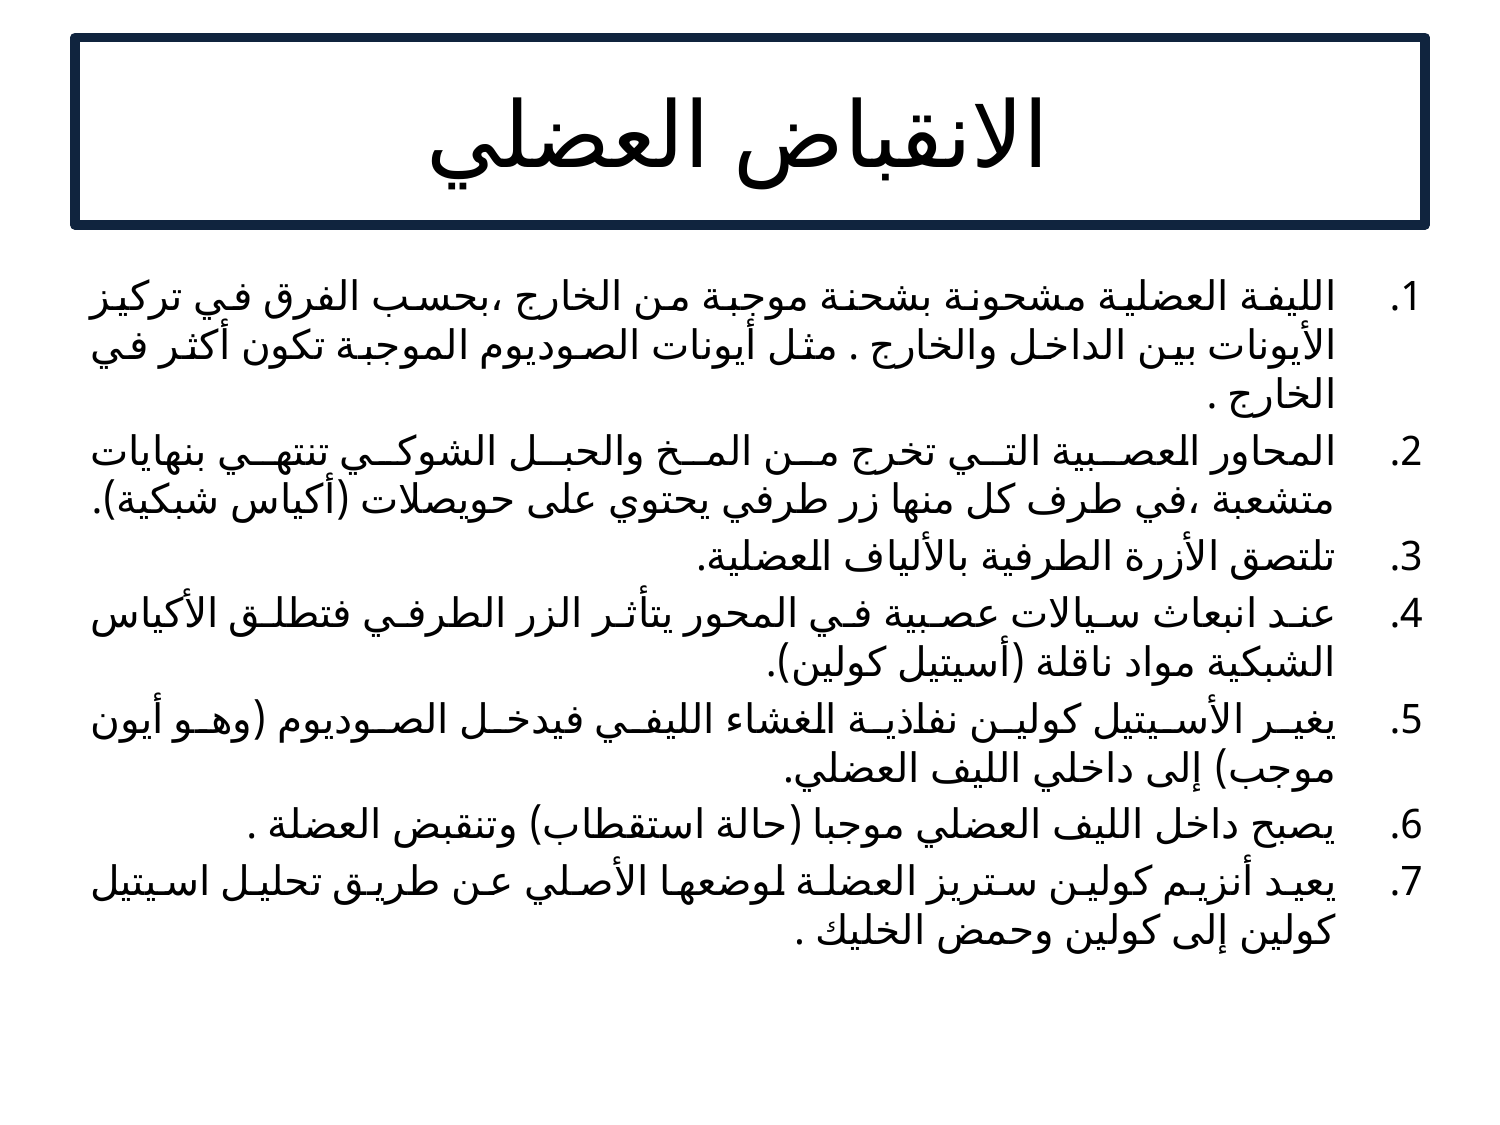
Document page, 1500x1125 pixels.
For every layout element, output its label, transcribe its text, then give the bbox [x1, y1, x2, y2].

title الانقباض العضلي [75, 37, 1425, 225]
list الليفة العضلية مشحونة بشحنة موجبة من الخارج ،بحسب الفرق في تركيز الأيونات بين الداخل والخارج . مثل أيونات الصوديوم الموجبة تكون أكثر في الخارج . المحاور العصبية التي تخرج من المخ والحبل الشوكي تنتهي بنهايات متشعبة ،في طرف كل منها زر طرفي يحتوي على حويصلات (أكياس شبكية). تلتصق الأزرة الطرفية بالألياف العضلية. عند انبعاث سيالات عصبية في المحور يتأثر الزر الطرفي فتطلق الأكياس الشبكية مواد ناقلة (أسيتيل كولين). يغير الأسيتيل كولين نفاذية الغشاء الليفي فيدخل الصوديوم (وهو أيون موجب) إلى داخلي الليف العضلي. يصبح داخل الليف العضلي موجبا (حالة استقطاب) وتنقبض العضلة . يعيد أنزيم كولين ستريز العضلة لوضعها الأصلي عن طريق تحليل اسيتيل كولين إلى كولين وحمض الخليك . [75, 262, 1425, 1005]
